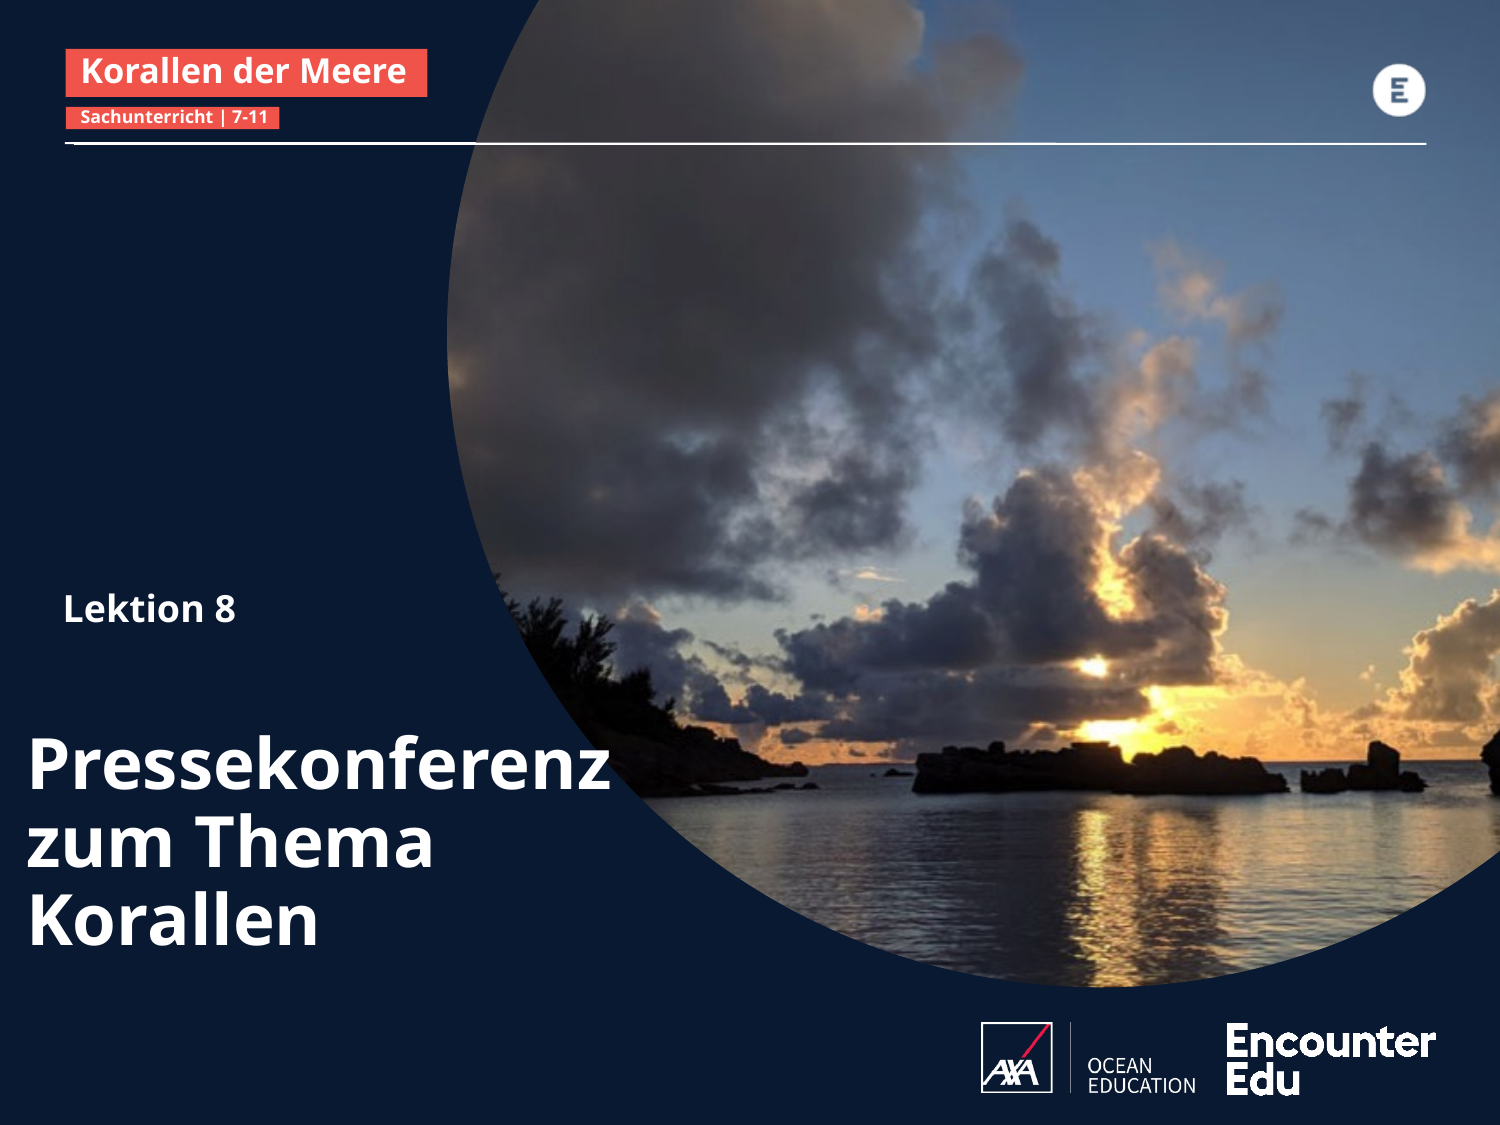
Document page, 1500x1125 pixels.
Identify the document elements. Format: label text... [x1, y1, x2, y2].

text_box [446, 0, 1500, 988]
list Sachunterricht | 7-11 [65, 106, 280, 130]
picture [981, 1021, 1195, 1093]
picture [1222, 1020, 1443, 1097]
list Lektion 8 [54, 582, 445, 639]
list Korallen der Meere [65, 48, 428, 98]
list Pressekonferenz zum Thema Korallen [18, 640, 680, 988]
picture [1370, 62, 1428, 120]
